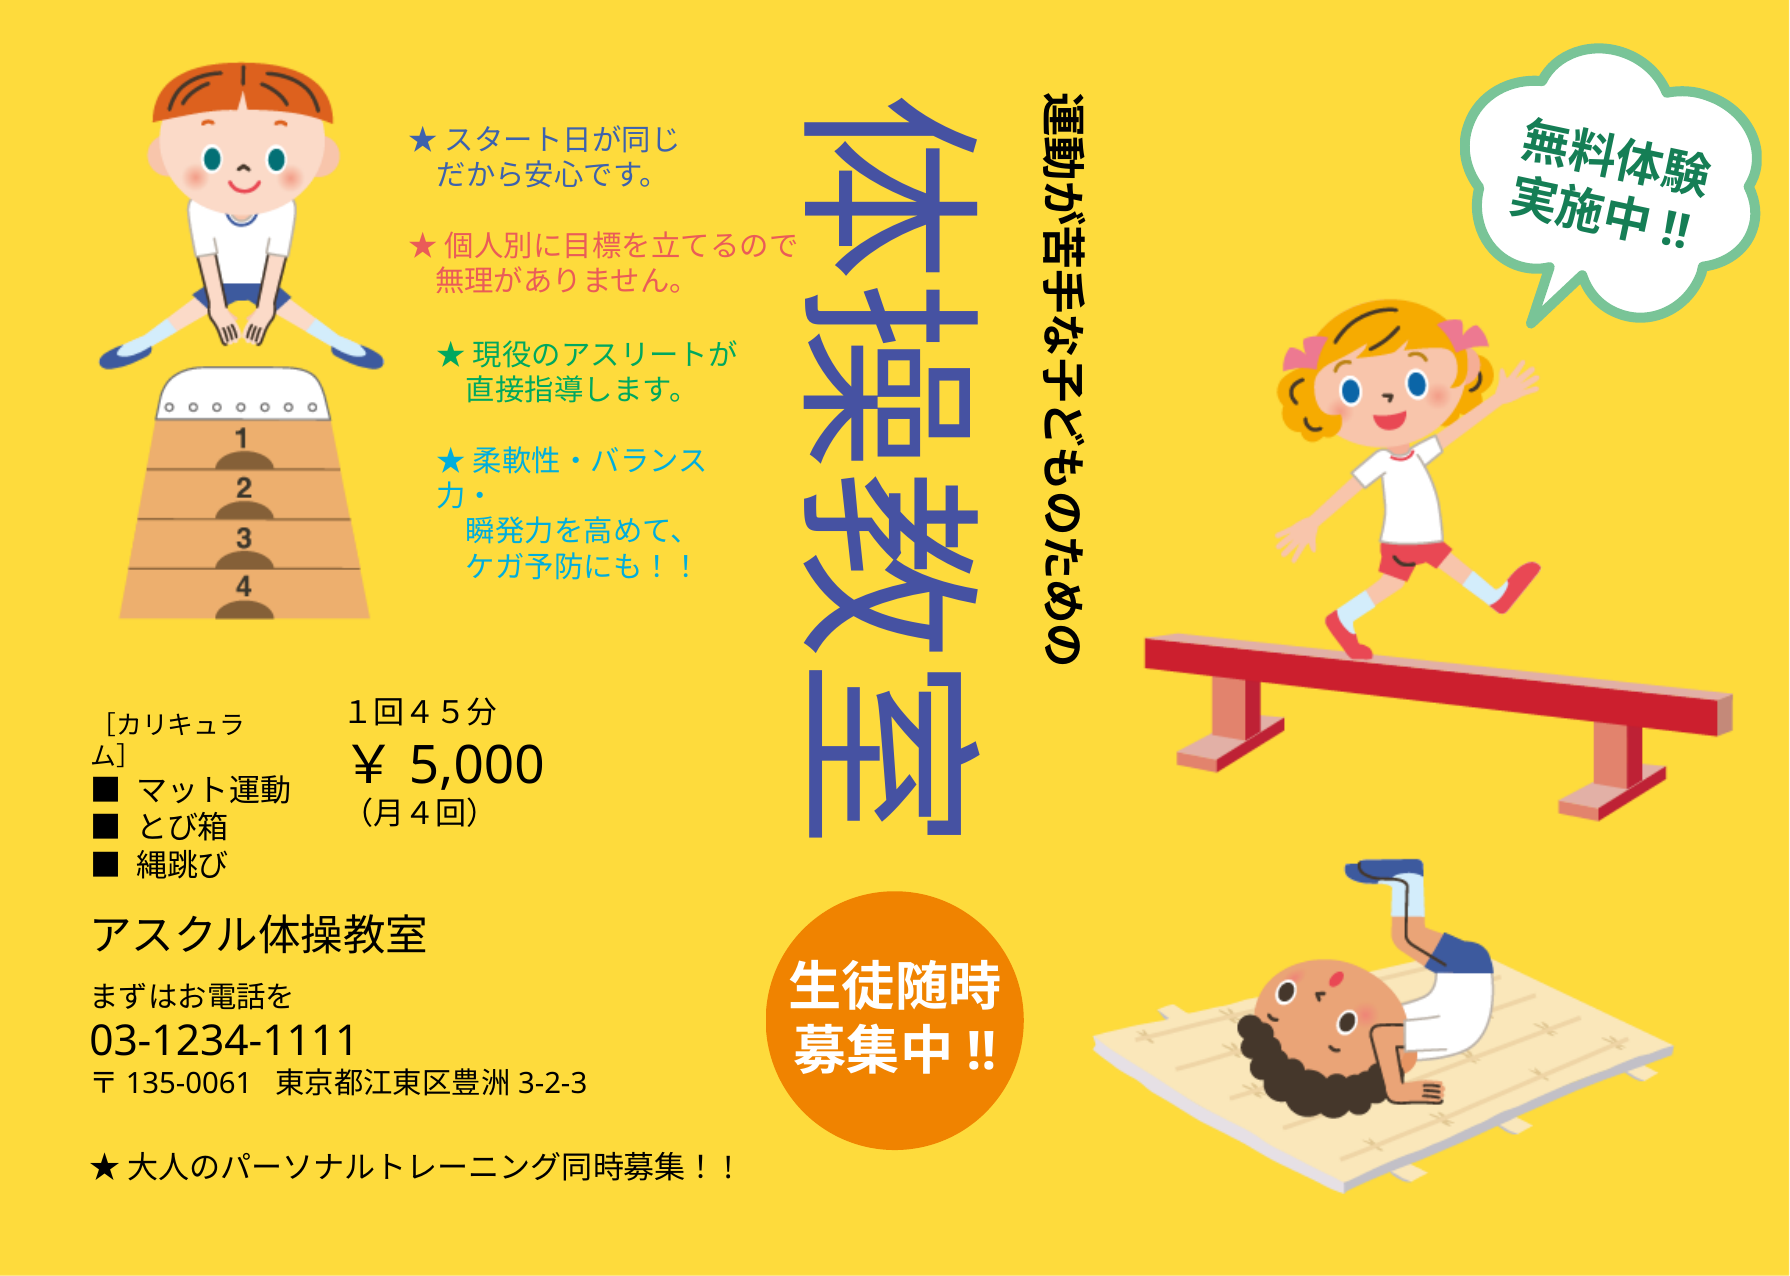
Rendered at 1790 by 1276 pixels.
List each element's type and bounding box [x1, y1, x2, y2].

text_box [766, 890, 1025, 1151]
picture [0, 0, 1790, 1276]
